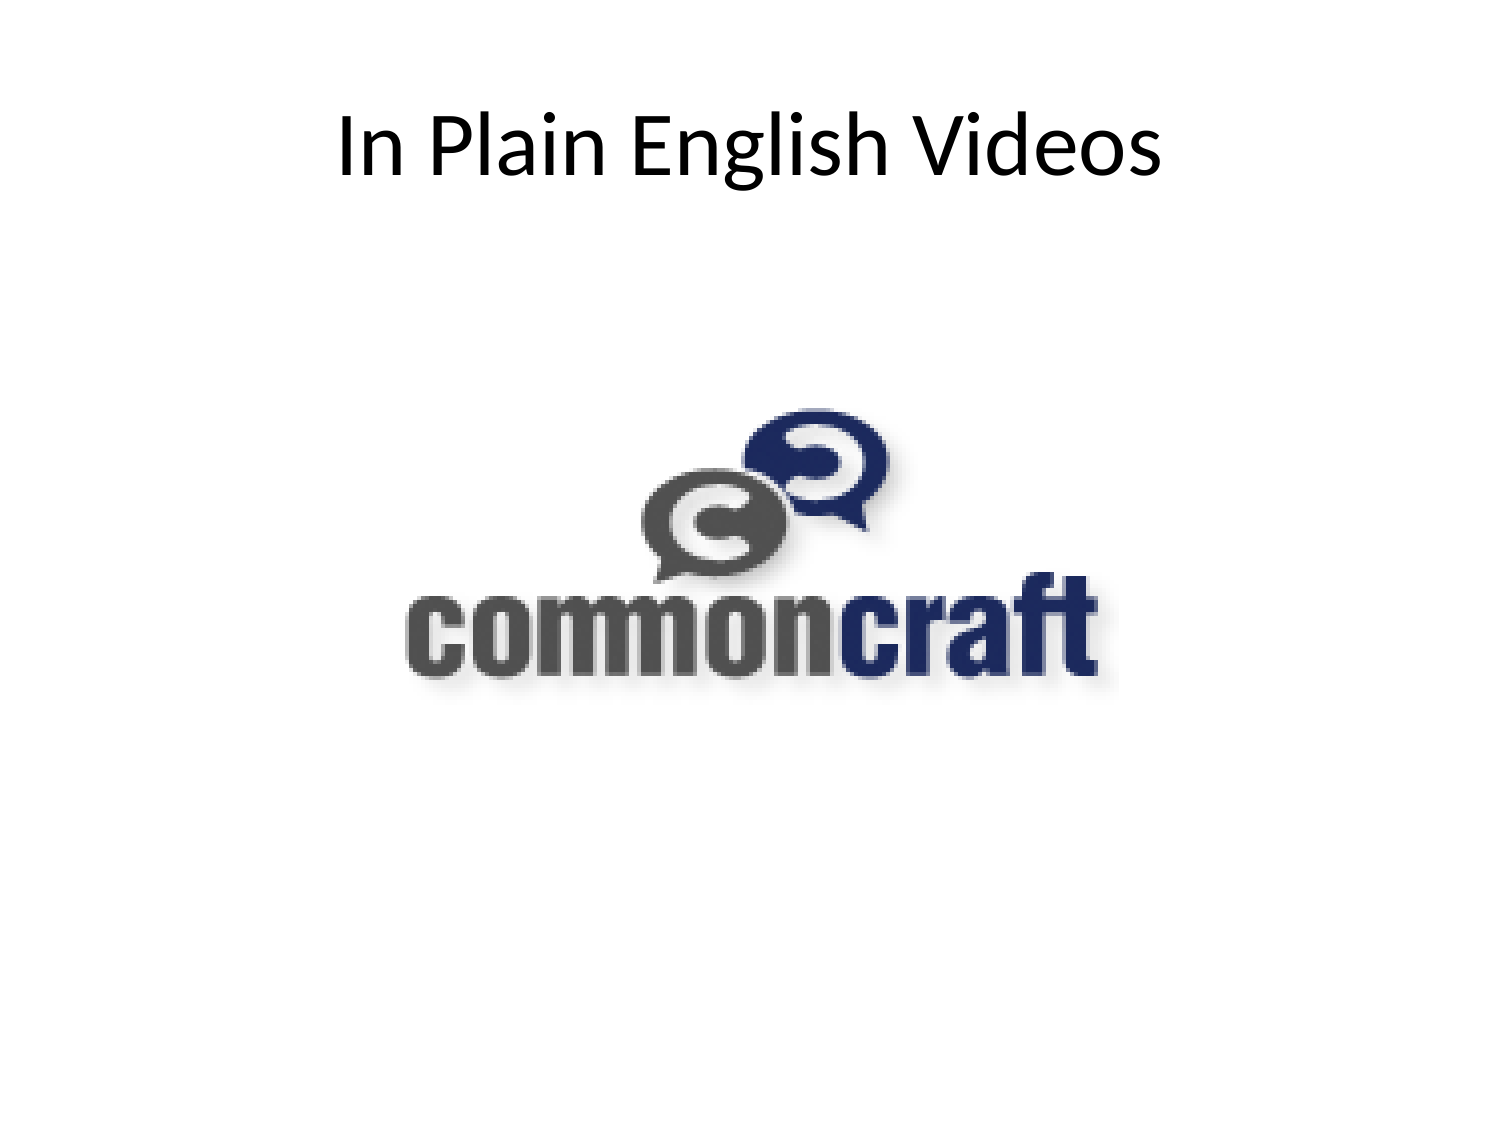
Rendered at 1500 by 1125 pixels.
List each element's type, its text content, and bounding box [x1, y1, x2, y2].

title In Plain English Videos [75, 45, 1425, 233]
picture [405, 408, 1119, 706]
